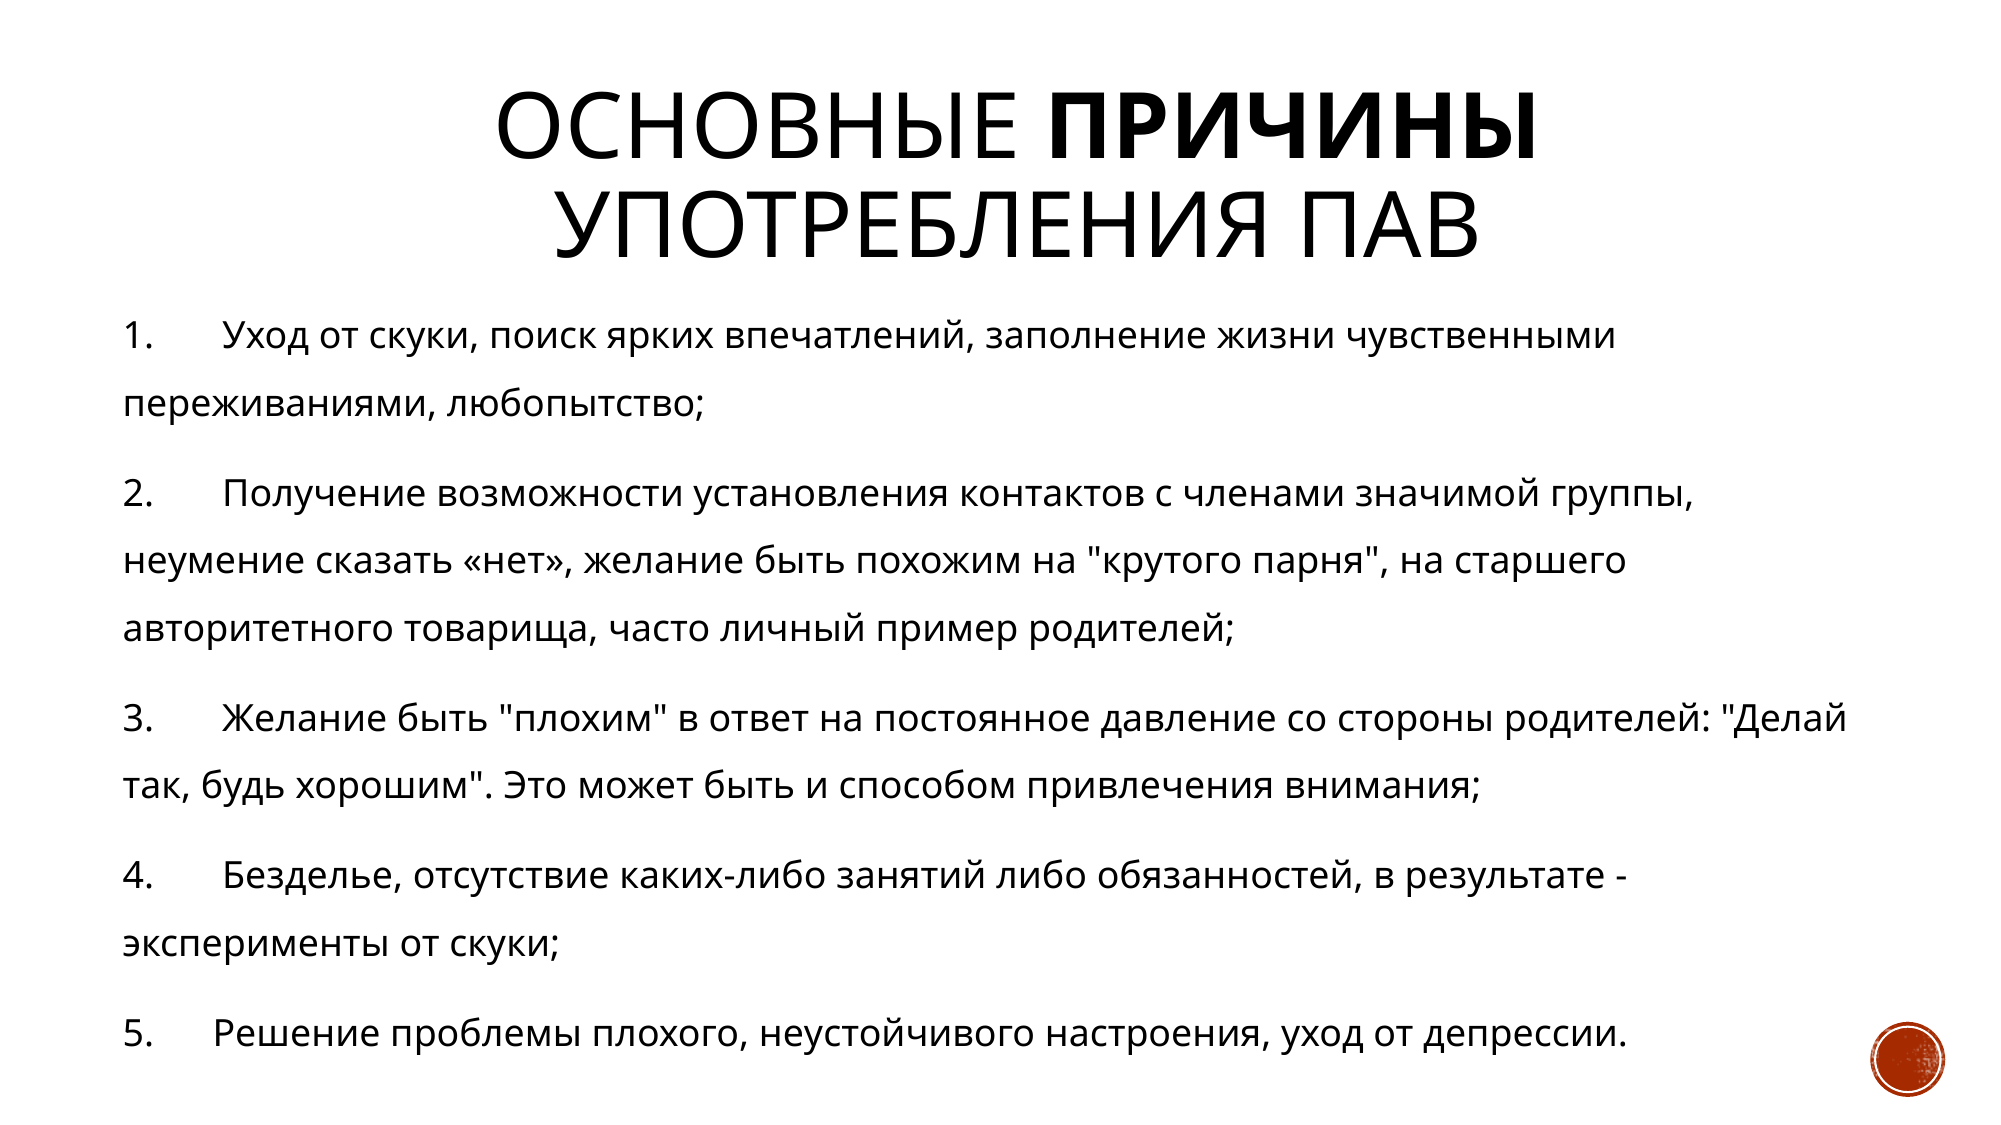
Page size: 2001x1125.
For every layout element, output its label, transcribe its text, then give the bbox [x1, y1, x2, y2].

list 1. Уход от скуки, поиск ярких впечатлений, заполнение жизни чувственными переживаниями, любопытство; 2. Получение возможности установления контактов с членами значимой группы, неумение сказать «нет», желание быть похожим на "крутого парня", на старшего авторитетного товарища, часто личный пример родителей; 3. Желание быть "плохим" в ответ на постоянное давление со стороны родителей: "Делай так, будь хорошим". Это может быть и способом привлечения внимания; 4. Безделье, отсутствие каких-либо занятий либо обязанностей, в результате - эксперименты от скуки; 5. Решение проблемы плохого, неустойчивого настроения, уход от депрессии. [107, 280, 1889, 1066]
title Основные причины употребления ПАВ [107, 46, 1929, 310]
